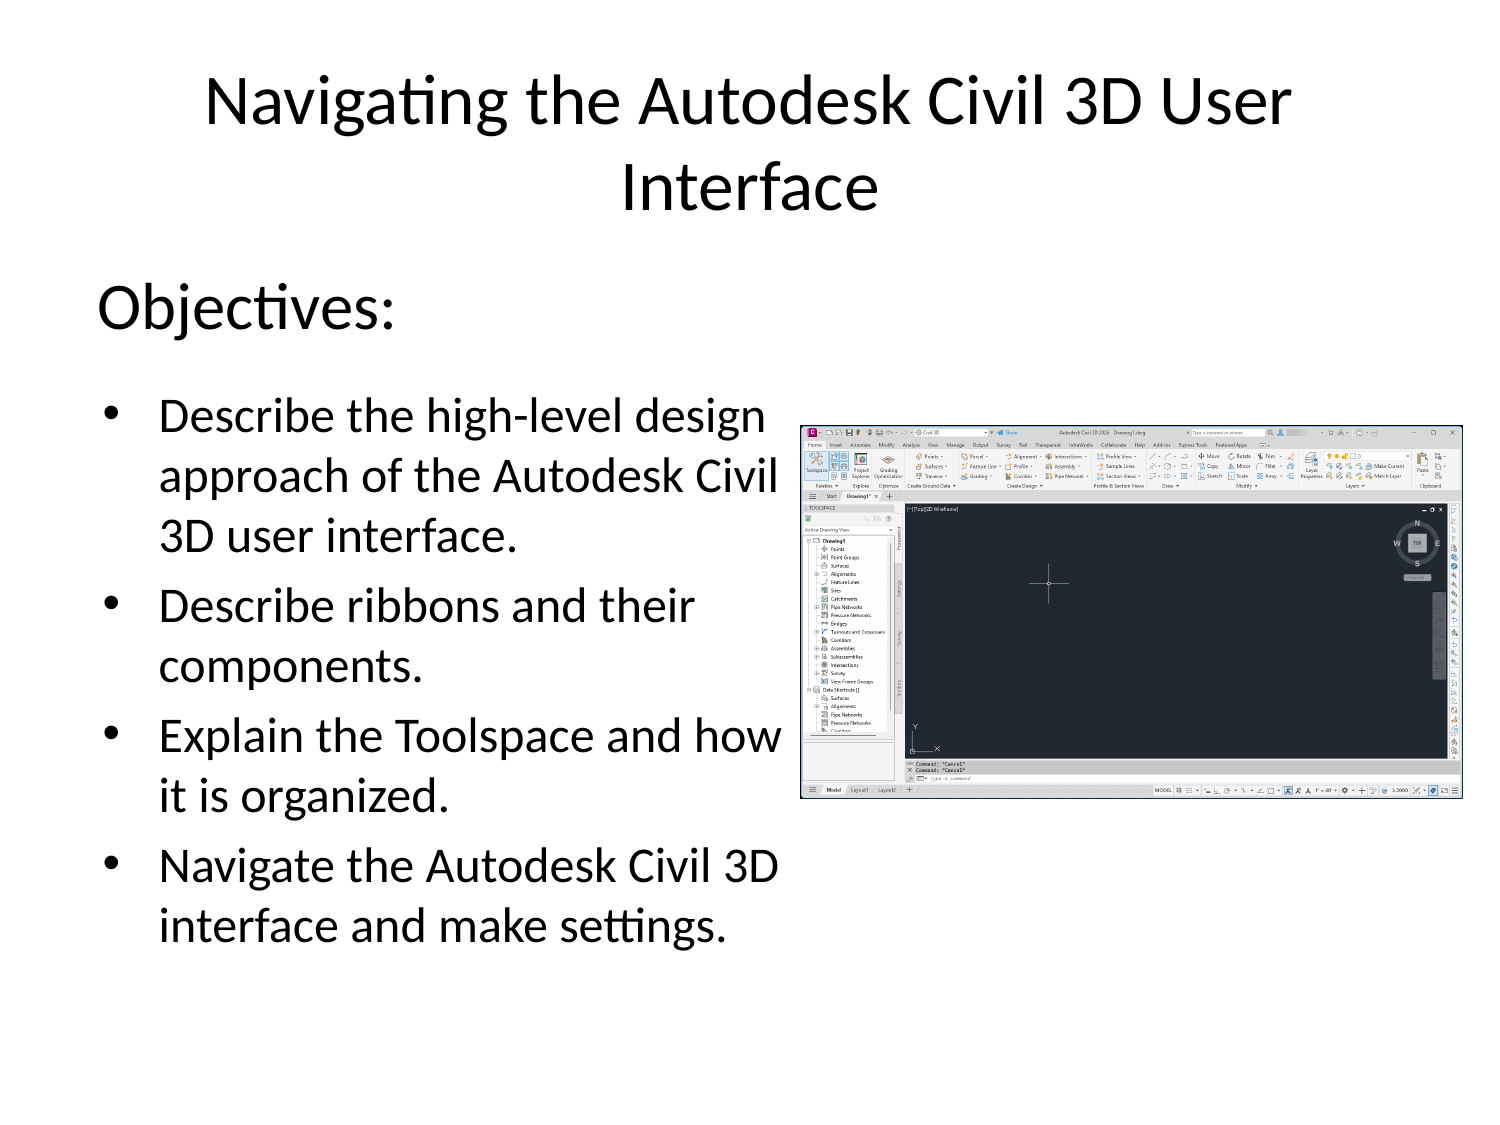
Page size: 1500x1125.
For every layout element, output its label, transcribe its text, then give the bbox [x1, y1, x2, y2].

title Navigating the Autodesk Civil 3D User Interface [75, 45, 1425, 233]
picture [800, 425, 1463, 799]
list Describe the high-level design approach of the Autodesk Civil 3D user interface. Describe ribbons and their components. Explain the Toolspace and how it is organized. Navigate the Autodesk Civil 3D interface and make settings. [87, 375, 813, 1075]
text_box Objectives: [37, 237, 413, 350]
